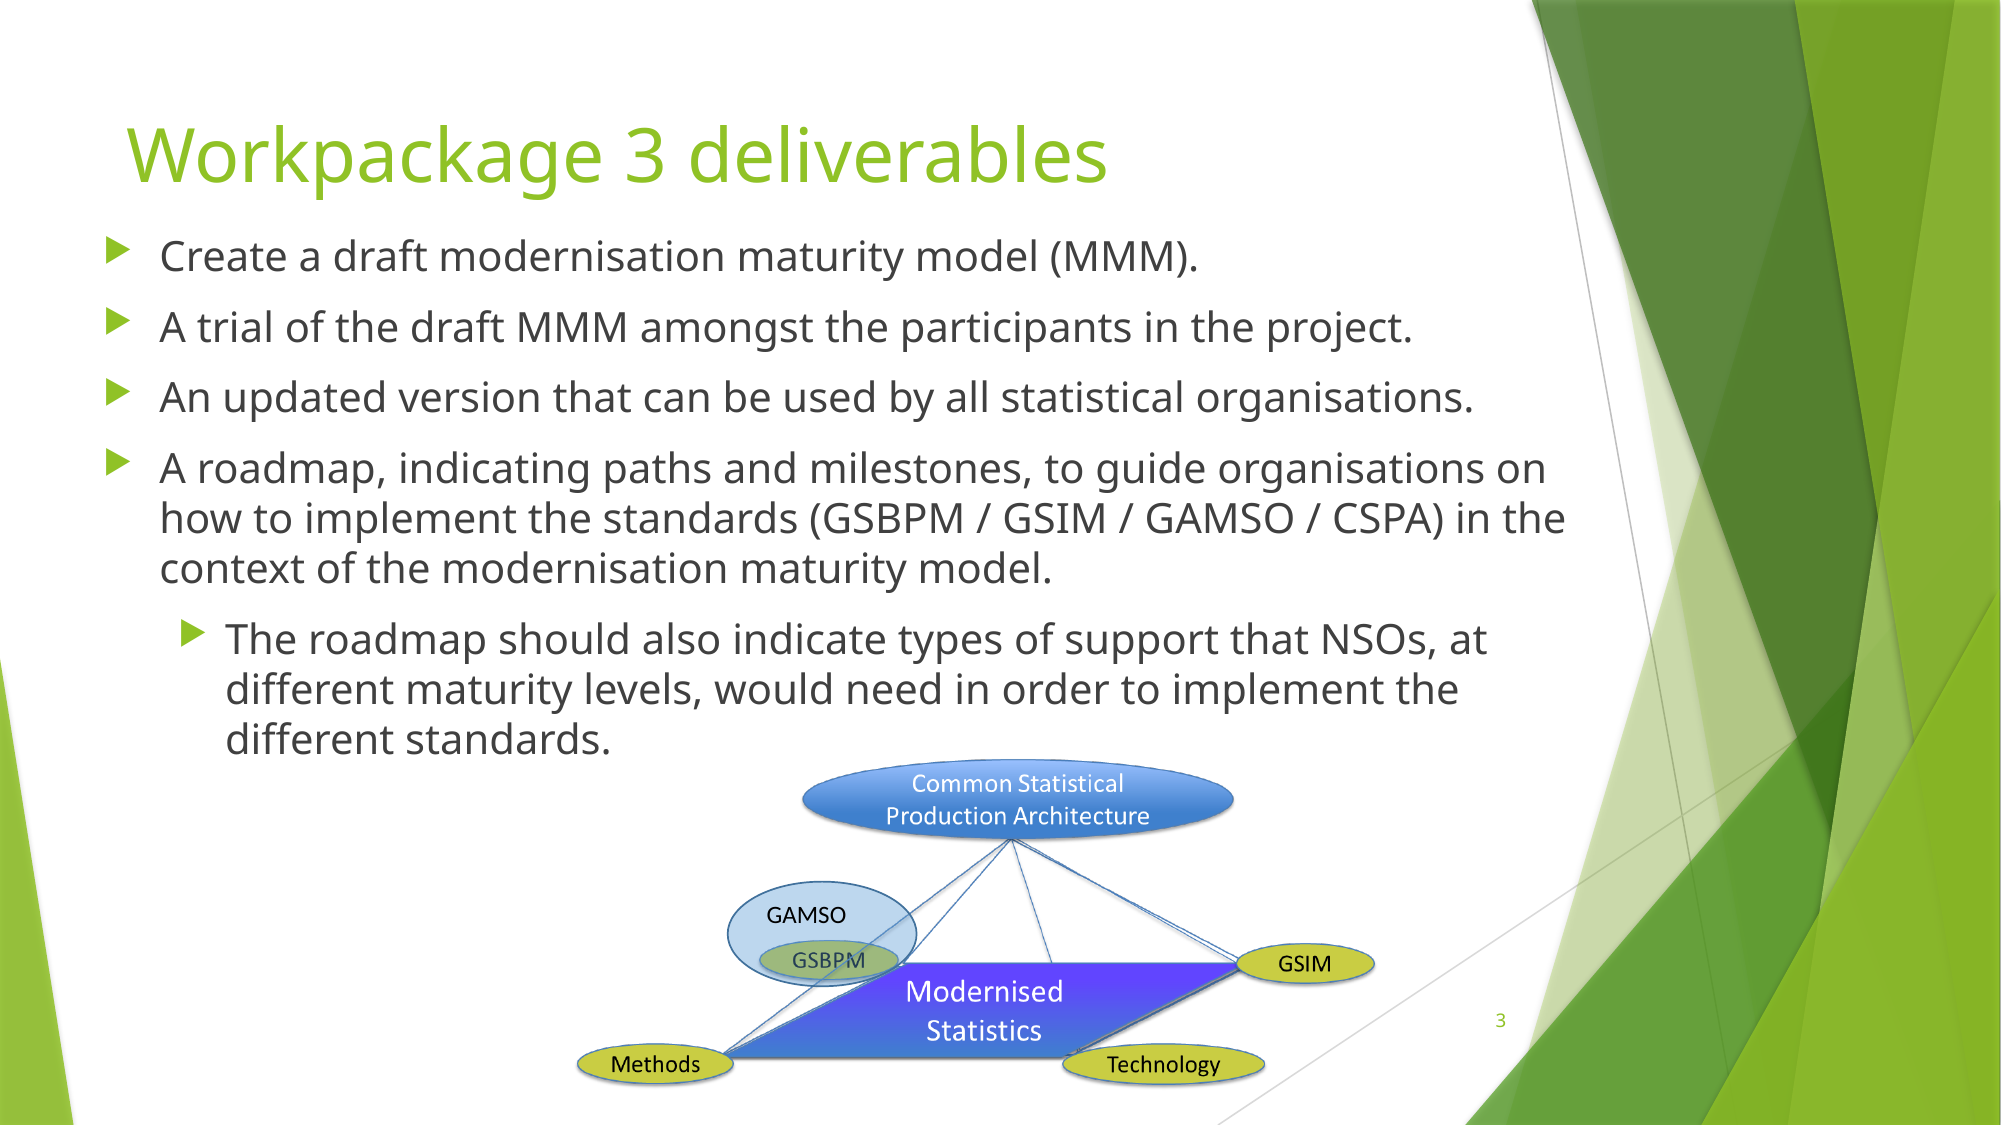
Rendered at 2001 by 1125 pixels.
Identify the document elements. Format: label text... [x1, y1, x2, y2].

title Workpackage 3 deliverables [111, 99, 1522, 222]
list Create a draft modernisation maturity model (MMM). A trial of the draft MMM amongst the participants in the project. An updated version that can be used by all statistical organisations. A roadmap, indicating paths and milestones, to guide organisations on how to implement the standards (GSBPM / GSIM / GAMSO / CSPA) in the context of the modernisation maturity model. The roadmap should also indicate types of support that NSOs, at different maturity levels, would need in order to implement the different standards. [88, 222, 1595, 964]
slide_number 3 [1409, 991, 1522, 1051]
picture [571, 755, 1380, 1125]
